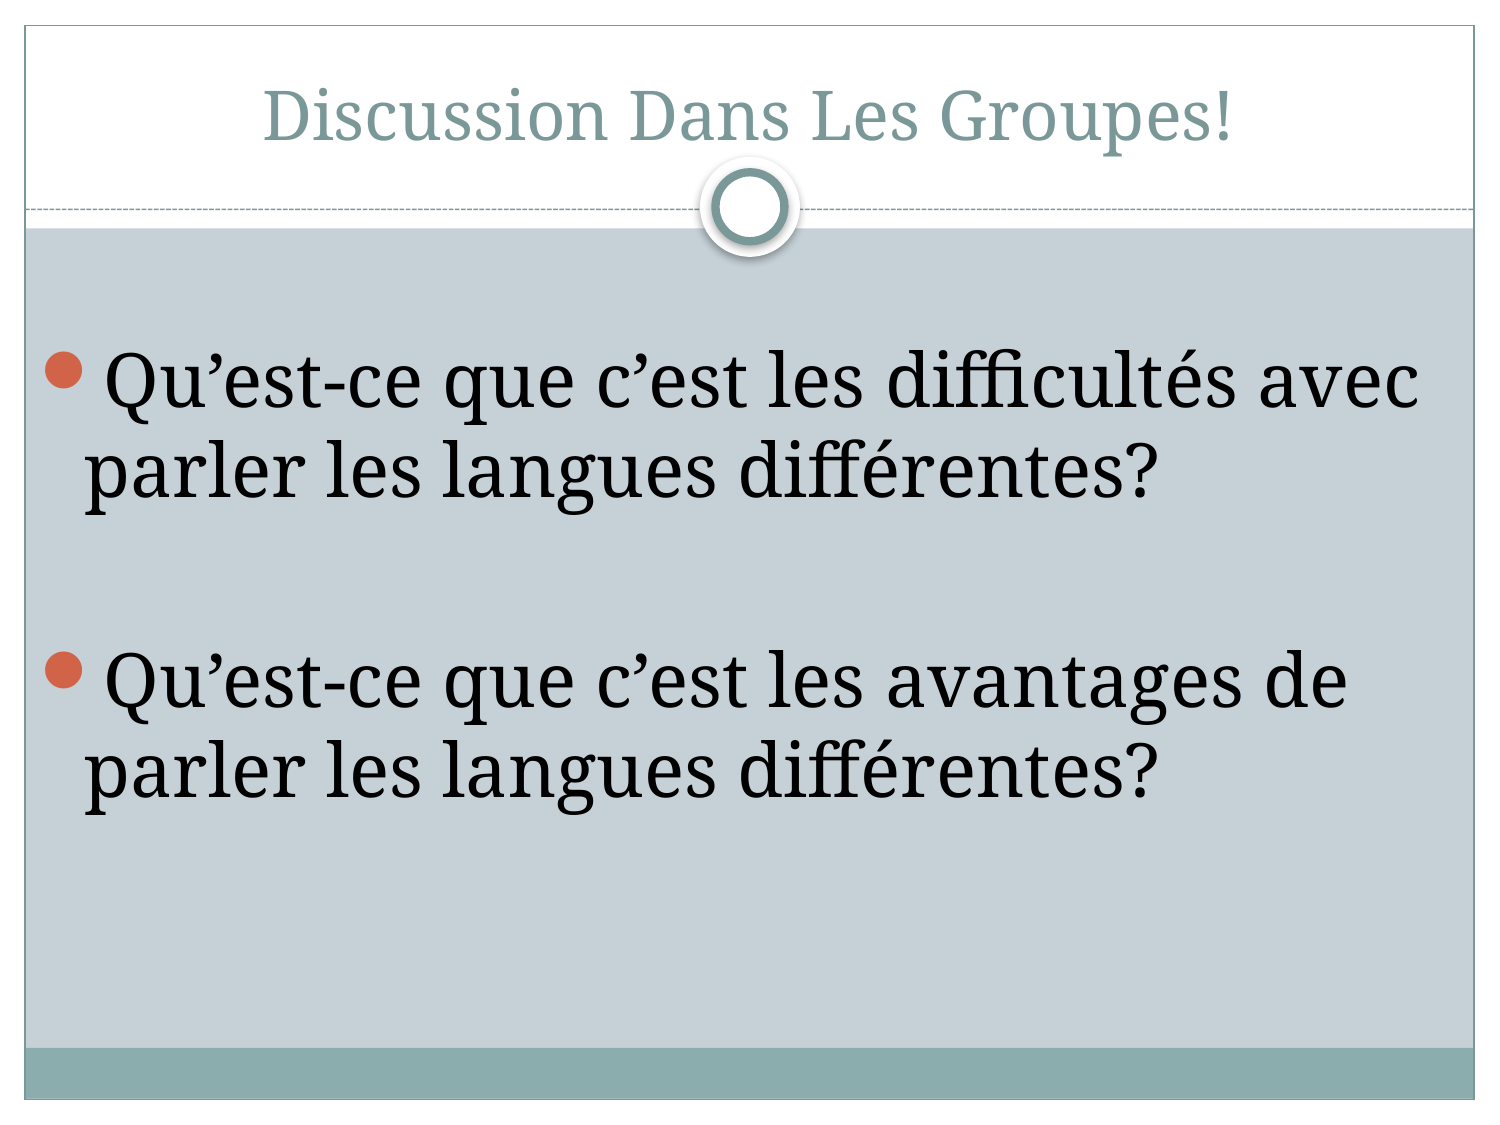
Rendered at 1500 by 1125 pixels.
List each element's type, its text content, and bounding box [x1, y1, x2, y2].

list Qu’est-ce que c’est les difficultés avec parler les langues différentes? Qu’est-ce que c’est les avantages de parler les langues différentes? [24, 250, 1500, 1100]
title Discussion Dans Les Groupes! [49, 37, 1450, 162]
